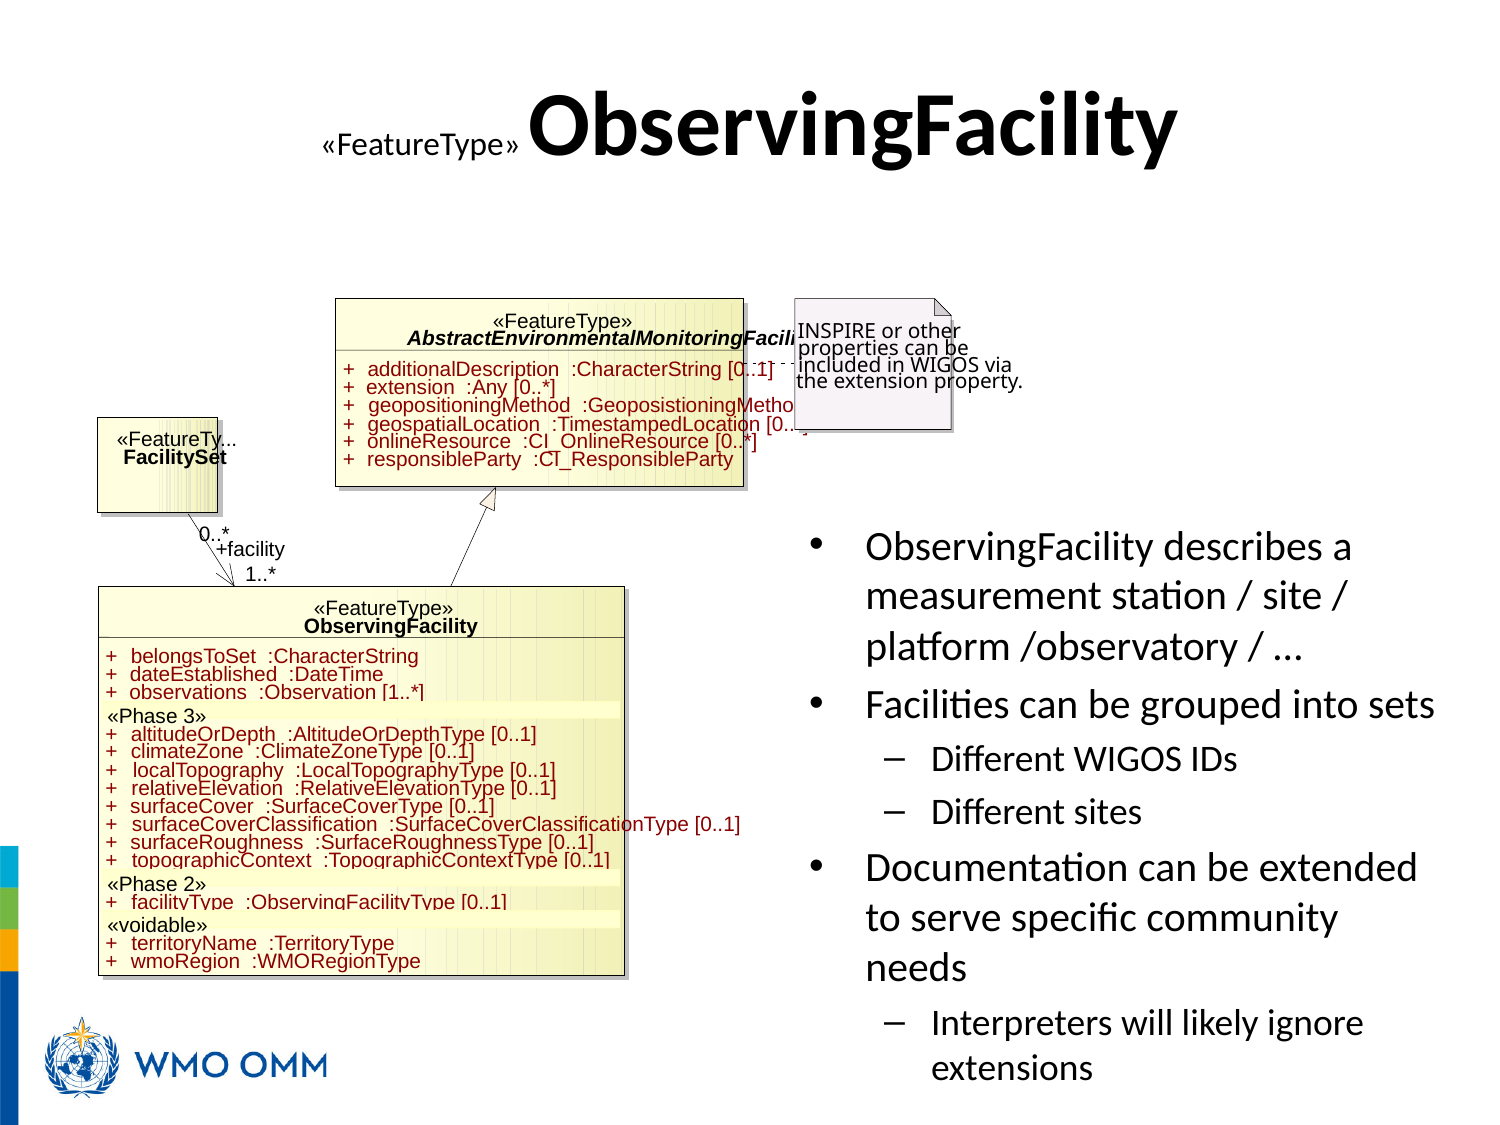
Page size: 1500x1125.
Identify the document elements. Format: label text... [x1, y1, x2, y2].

title «FeatureType» ObservingFacility [75, 45, 1425, 233]
picture [0, 845, 327, 1125]
list ObservingFacility describes a measurement station / site / platform /observatory / … Facilities can be grouped into sets Different WIGOS IDs Different sites Documentation can be extended to serve specific community needs Interpreters will likely ignore extensions [794, 510, 1465, 1075]
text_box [97, 298, 1018, 980]
